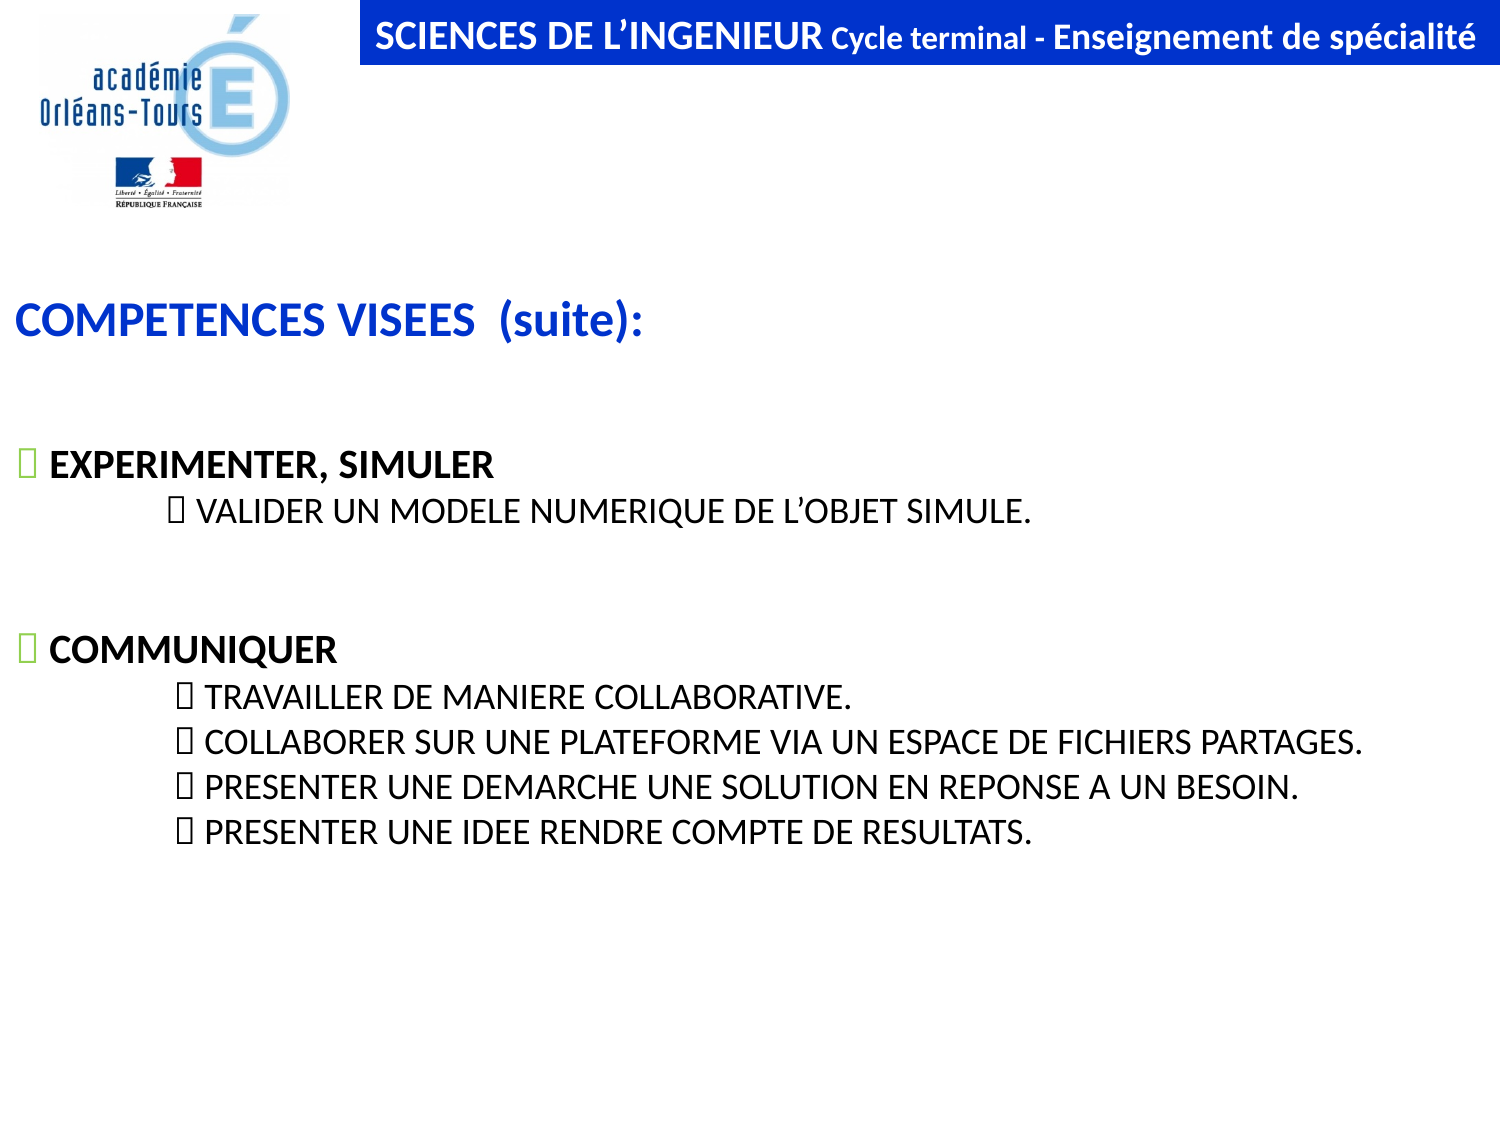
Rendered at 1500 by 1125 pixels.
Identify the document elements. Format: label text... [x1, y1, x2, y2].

text_box COMPETENCES VISEES (suite):  EXPERIMENTER, SIMULER  VALIDER UN MODELE NUMERIQUE DE L’OBJET SIMULE.  COMMUNIQUER  TRAVAILLER DE MANIERE COLLABORATIVE.  COLLABORER SUR UNE PLATEFORME VIA UN ESPACE DE FICHIERS PARTAGES.  PRESENTER UNE DEMARCHE UNE SOLUTION EN REPONSE A UN BESOIN.  PRESENTER UNE IDEE RENDRE COMPTE DE RESULTATS. [0, 249, 1500, 860]
text_box SCIENCES DE L’INGENIEUR Cycle terminal - Enseignement de spécialité [360, 0, 1500, 65]
picture [38, 13, 290, 208]
